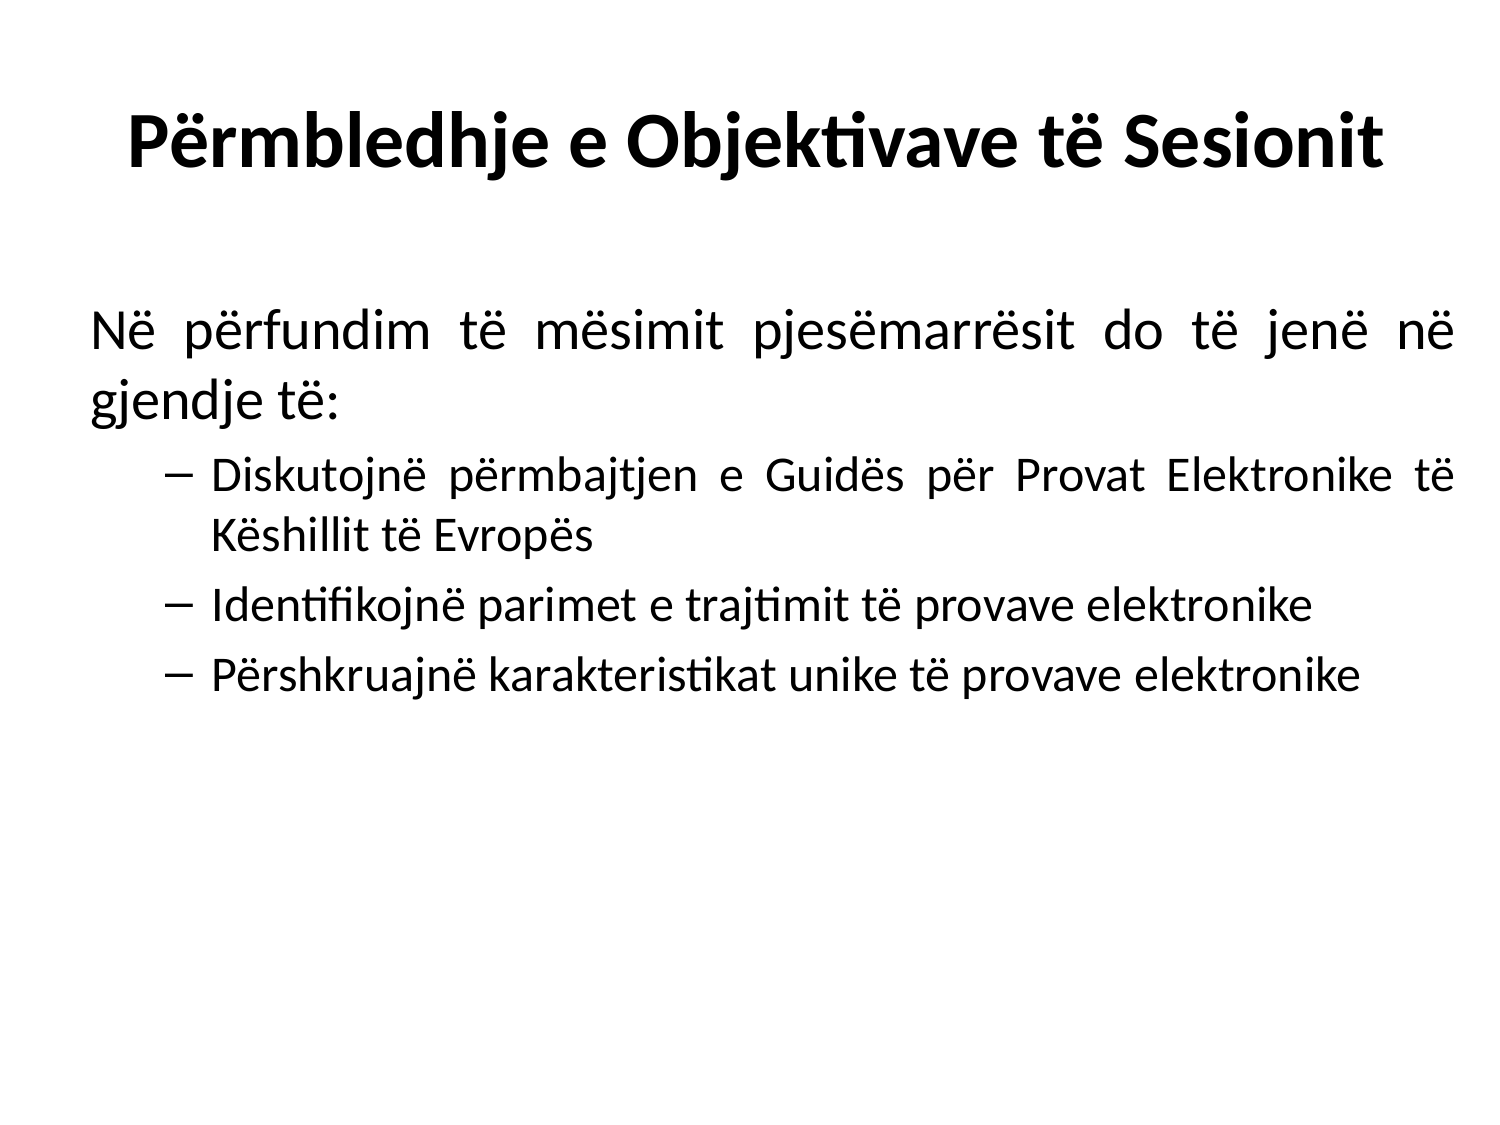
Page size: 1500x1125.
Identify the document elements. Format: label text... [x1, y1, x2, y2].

title Përmbledhje e Objektivave të Sesionit [42, 45, 1472, 227]
list Në përfundim të mësimit pjesëmarrësit do të jenë në gjendje të: Diskutojnë përmbajtjen e Guidës për Provat Elektronike të Këshillit të Evropës Identifikojnë parimet e trajtimit të provave elektronike Përshkruajnë karakteristikat unike të provave elektronike [75, 227, 1472, 785]
